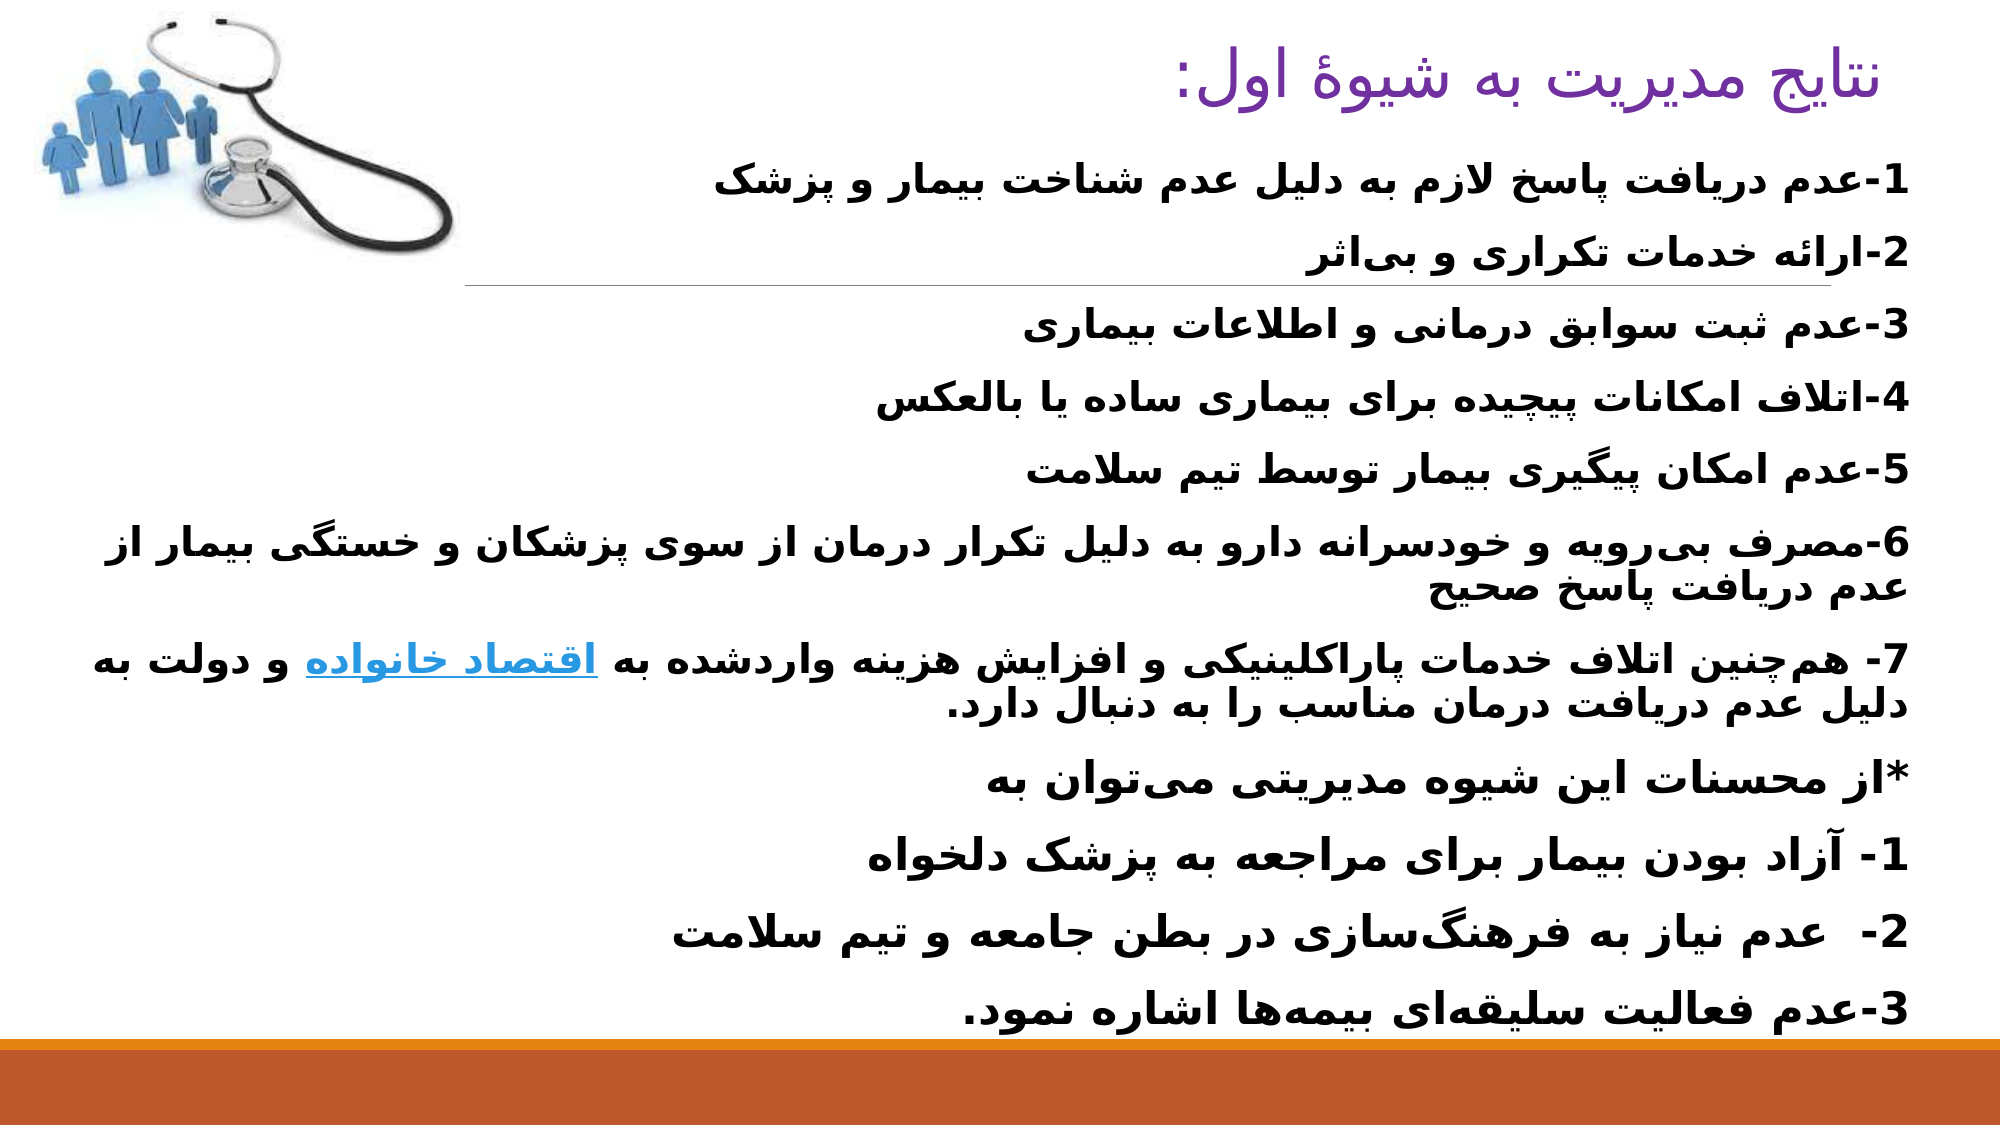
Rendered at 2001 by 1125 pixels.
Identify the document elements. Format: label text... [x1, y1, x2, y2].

picture [33, 0, 465, 287]
list 1-عدم دریافت پاسخ لازم به دلیل عدم شناخت بیمار و پزشک 2-ارائه خدمات تکراری و بی‌اثر 3-عدم ثبت سوابق درمانی و اطلاعات بیماری 4-اتلاف امکانات پیچیده برای بیماری ساده یا بالعکس 5-عدم امکان پیگیری بیمار توسط تیم سلامت 6-مصرف بی‌رویه و خودسرانه دارو به دلیل تکرار درمان از سوی پزشکان و خستگی بیمار از عدم دریافت پاسخ صحیح 7- هم‌چنین اتلاف خدمات پاراکلینیکی و افزایش هزینه واردشده به اقتصاد خانواده و دولت به دلیل عدم دریافت درمان مناسب را به دنبال دارد. *از محسنات این شیوه مدیریتی می‌توان به 1- آزاد بودن بیمار برای مراجعه به پزشک دلخواه 2- عدم نیاز به فرهنگ‌سازی در بطن جامعه و تیم سلامت 3-عدم فعالیت سلیقه‌ای بیمه‌ها اشاره نمود. [62, 150, 1926, 1050]
title نتایج مدیریت به شیوۀ اول: [470, 0, 1900, 119]
